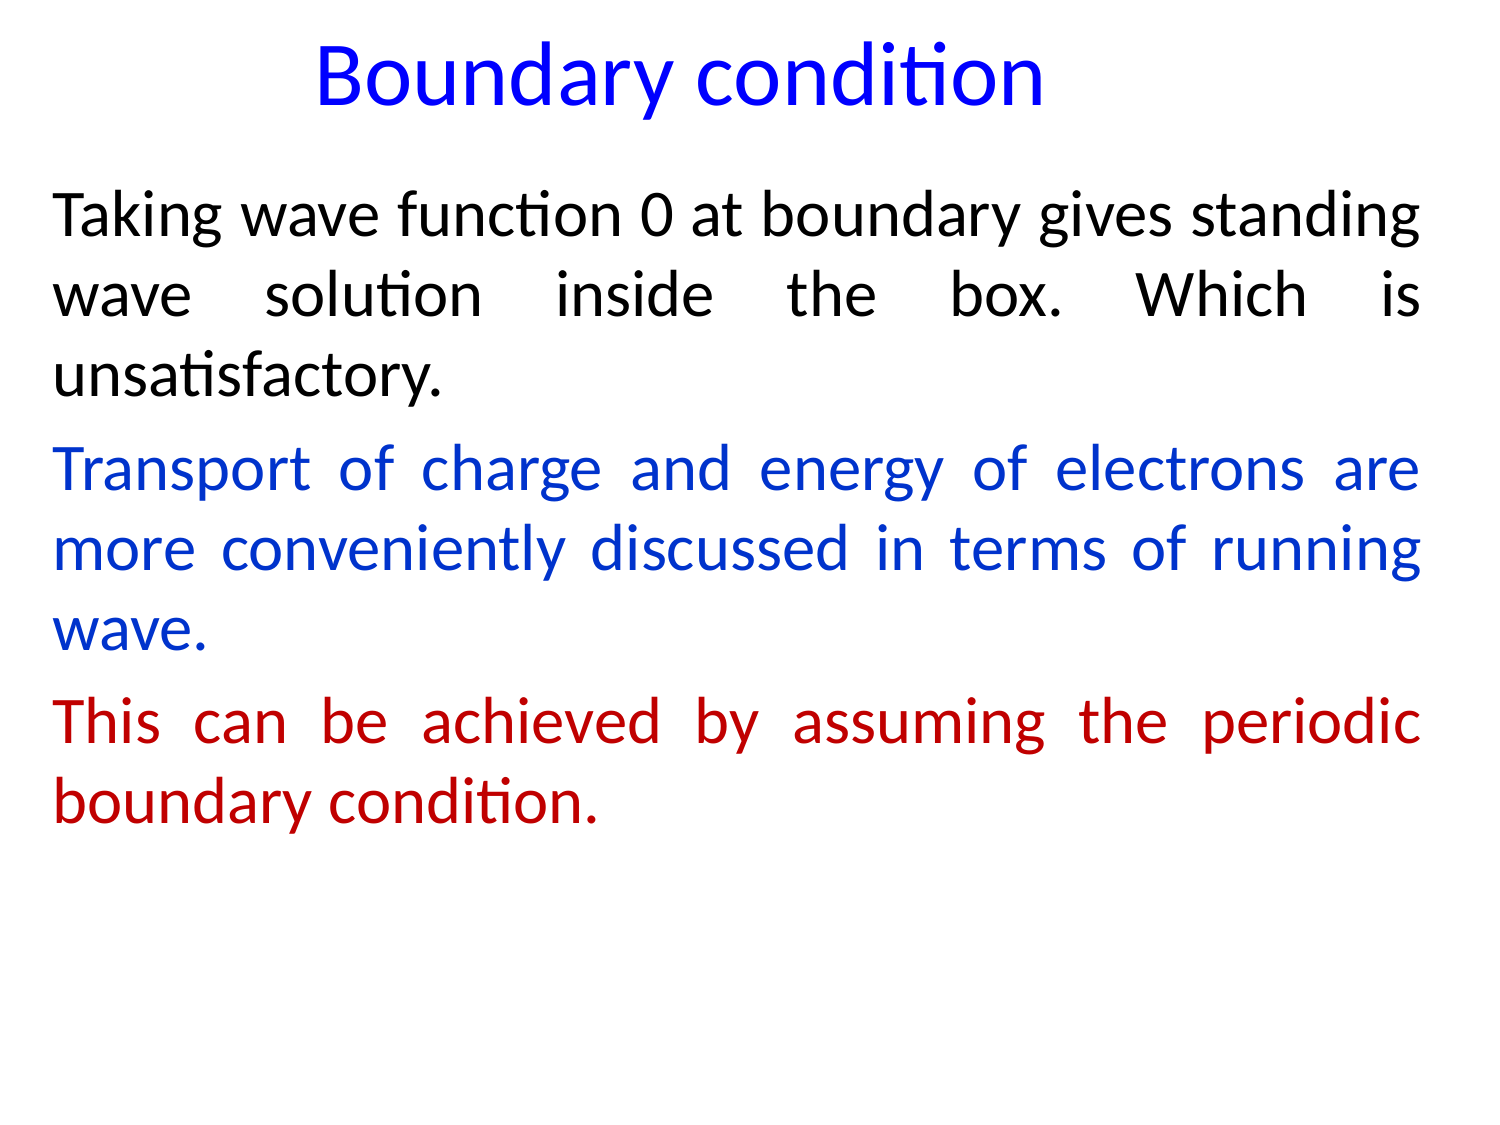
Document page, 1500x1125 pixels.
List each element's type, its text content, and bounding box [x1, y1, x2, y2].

title Boundary condition [62, 0, 1300, 138]
subtitle Taking wave function 0 at boundary gives standing wave solution inside the box. Which is unsatisfactory. Transport of charge and energy of electrons are more conveniently discussed in terms of running wave. This can be achieved by assuming the periodic boundary condition. [37, 162, 1438, 1075]
